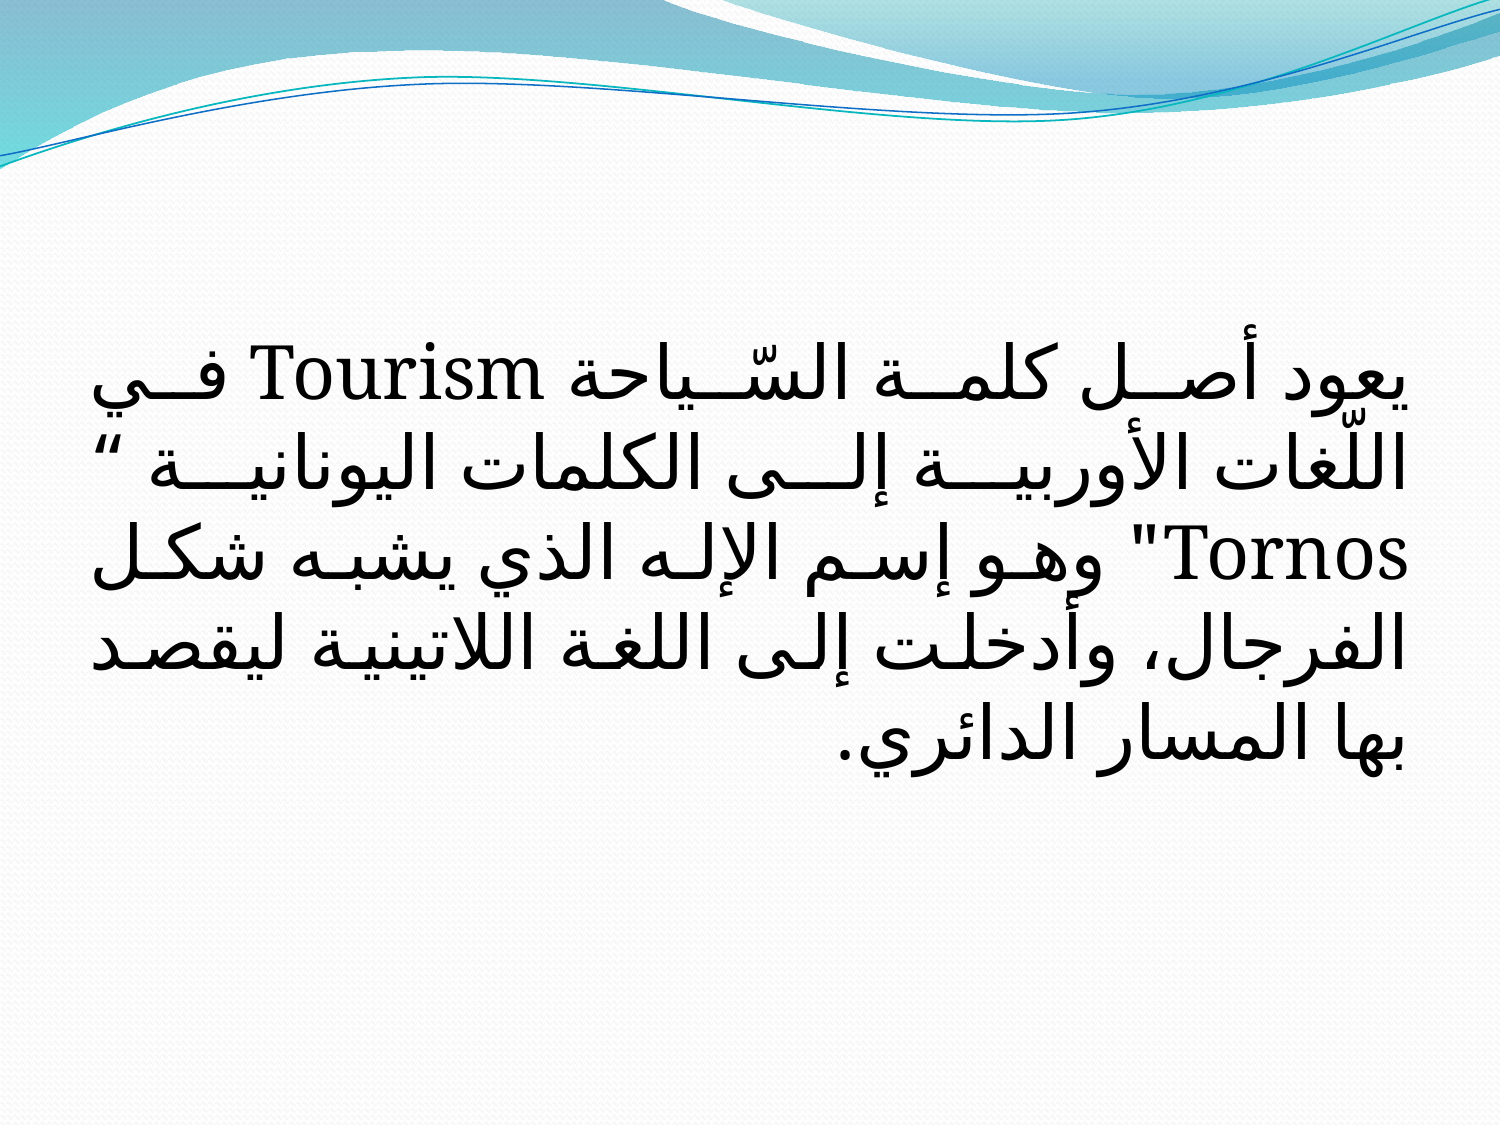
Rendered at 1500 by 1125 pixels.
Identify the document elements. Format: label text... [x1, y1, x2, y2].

list يعود أصل كلمة السّياحة Tourism في اللّغات الأوربية إلى الكلمات اليونانية “ Tornos" وهو إسم الإله الذي يشبه شكل الفرجال، وأدخلت إلى اللغة اللاتينية ليقصد بها المسار الدائري. [75, 317, 1425, 799]
